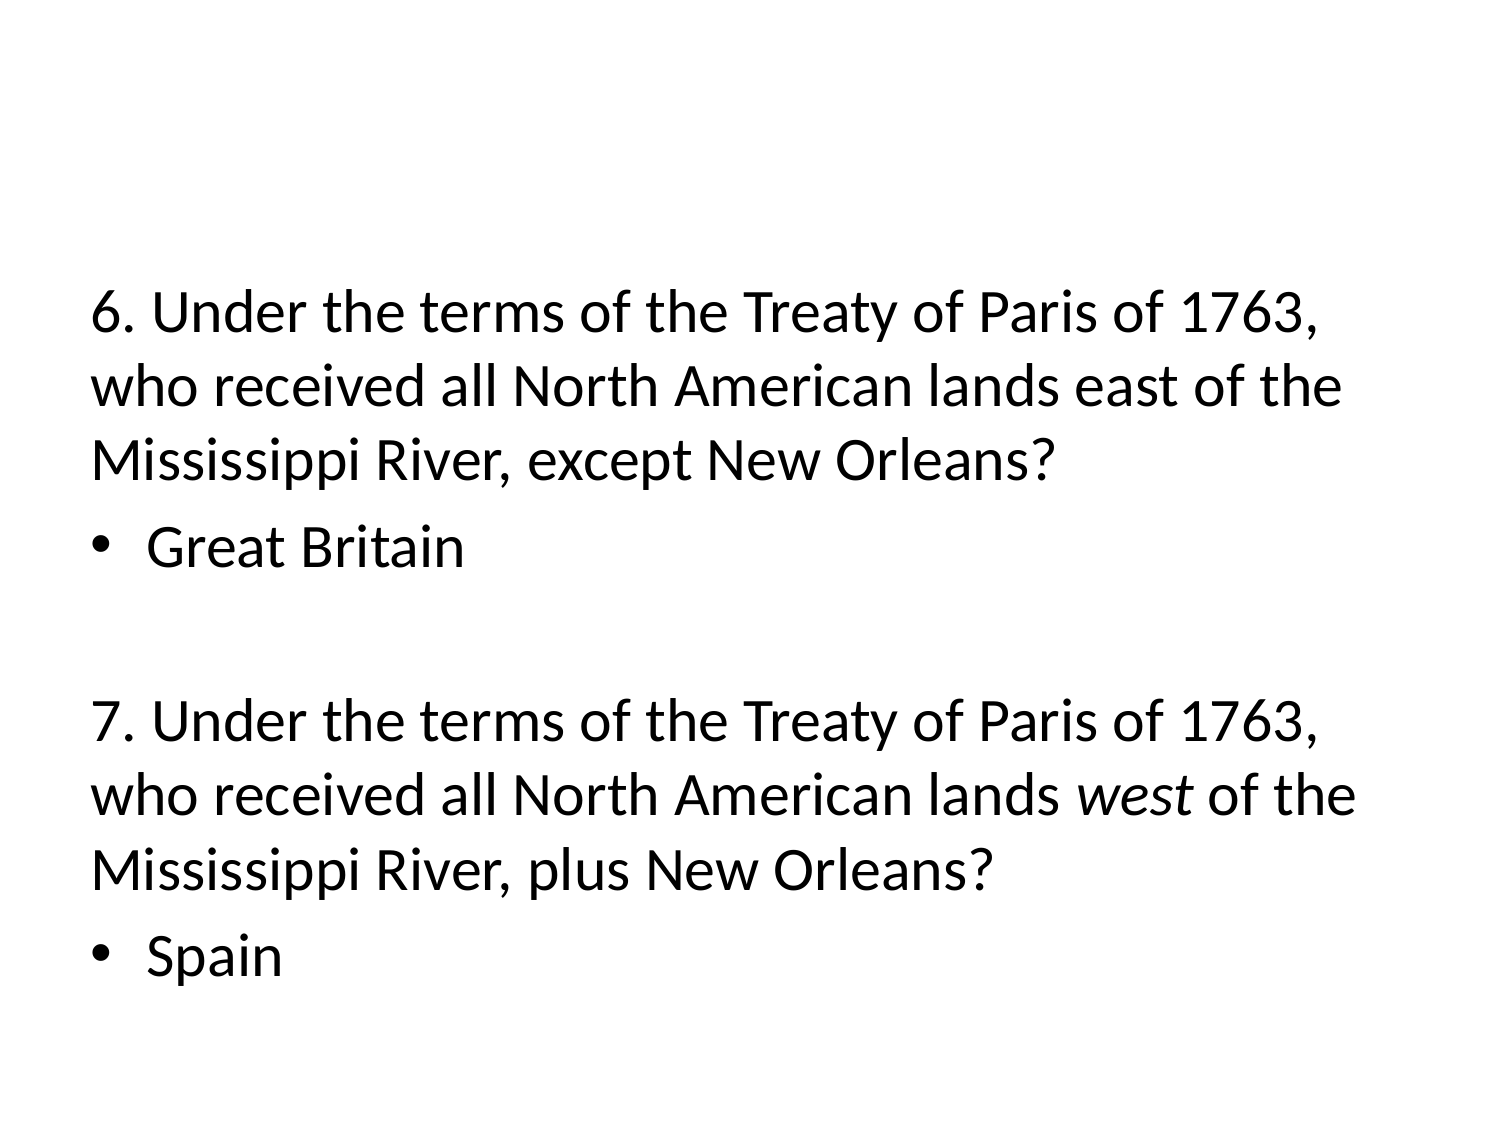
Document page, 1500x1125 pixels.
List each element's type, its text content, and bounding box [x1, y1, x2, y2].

list 6. Under the terms of the Treaty of Paris of 1763, who received all North American lands east of the Mississippi River, except New Orleans? Great Britain 7. Under the terms of the Treaty of Paris of 1763, who received all North American lands west of the Mississippi River, plus New Orleans? Spain [75, 262, 1425, 1005]
